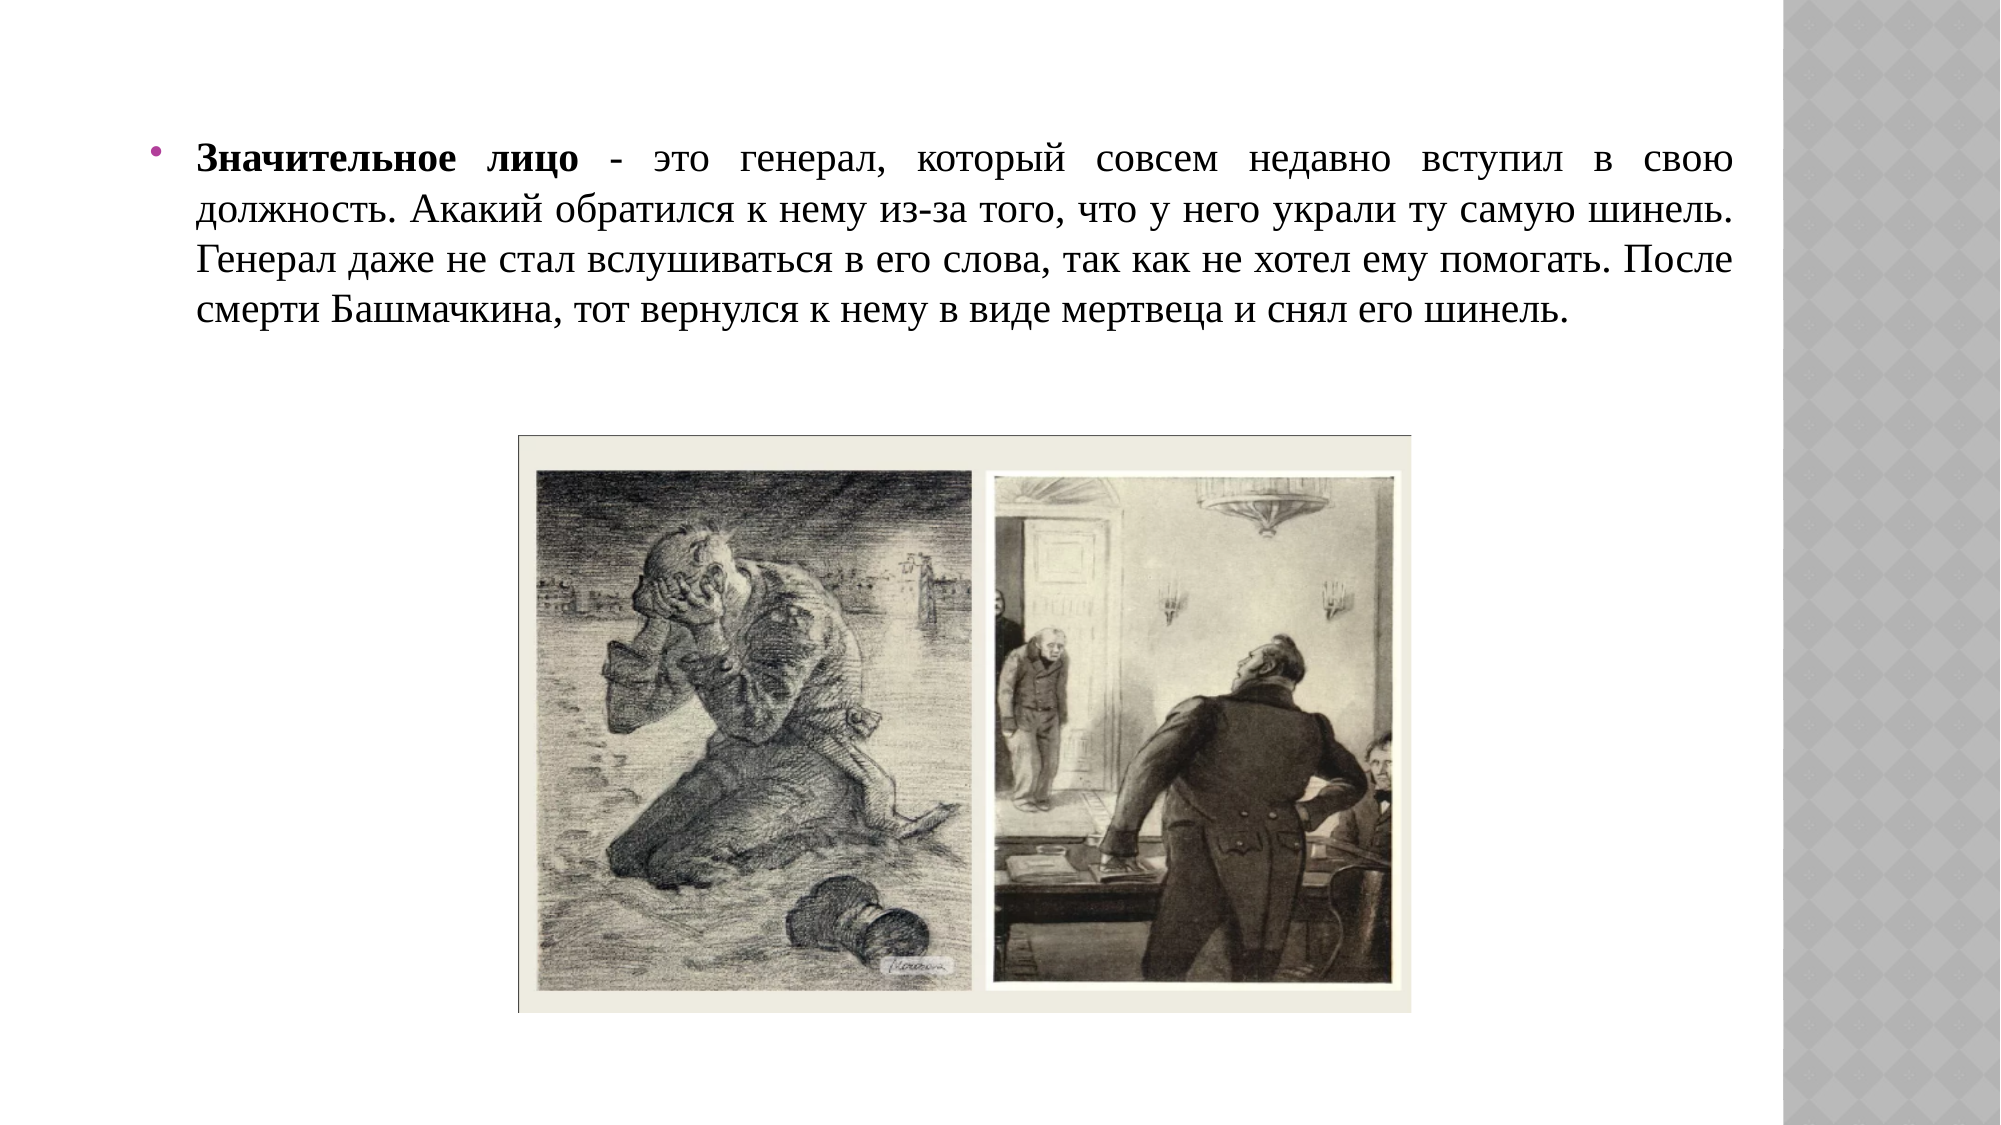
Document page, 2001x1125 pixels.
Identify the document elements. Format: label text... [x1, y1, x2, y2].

picture [517, 434, 1412, 1013]
list Значительное лицо - это генерал, который совсем недавно вступил в свою должность. Акакий обратился к нему из-за того, что у него украли ту самую шинель. Генерал даже не стал вслушиваться в его слова, так как не хотел ему помогать. После смерти Башмачкина, тот вернулся к нему в виде мертвеца и снял его шинель. [136, 122, 1750, 789]
